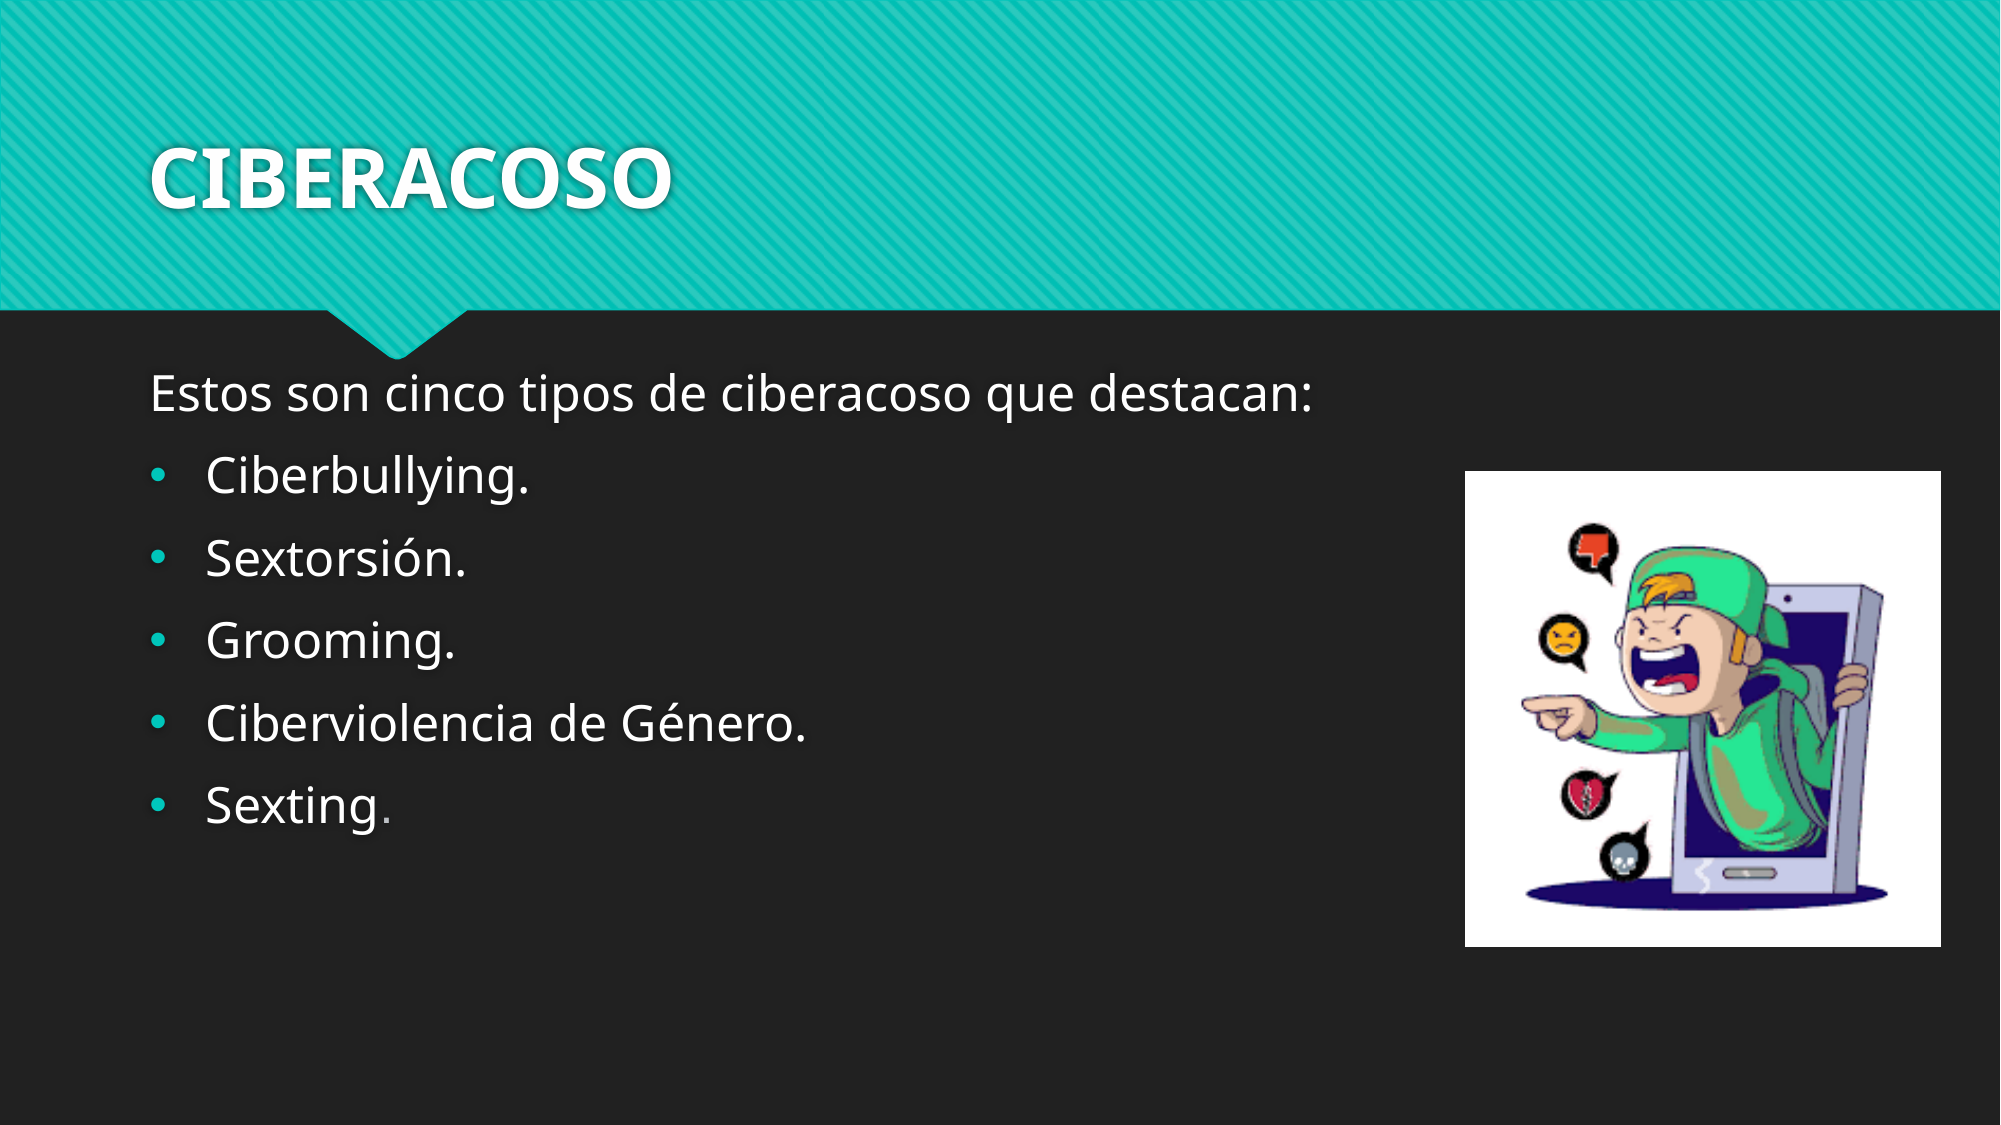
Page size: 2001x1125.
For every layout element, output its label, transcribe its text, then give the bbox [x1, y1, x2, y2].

picture [1465, 470, 1941, 947]
title CIBERACOSO [132, 73, 1868, 233]
list Estos son cinco tipos de ciberacoso que destacan: Ciberbullying. Sextorsión. Grooming. Ciberviolencia de Género. Sexting. [134, 364, 1866, 962]
